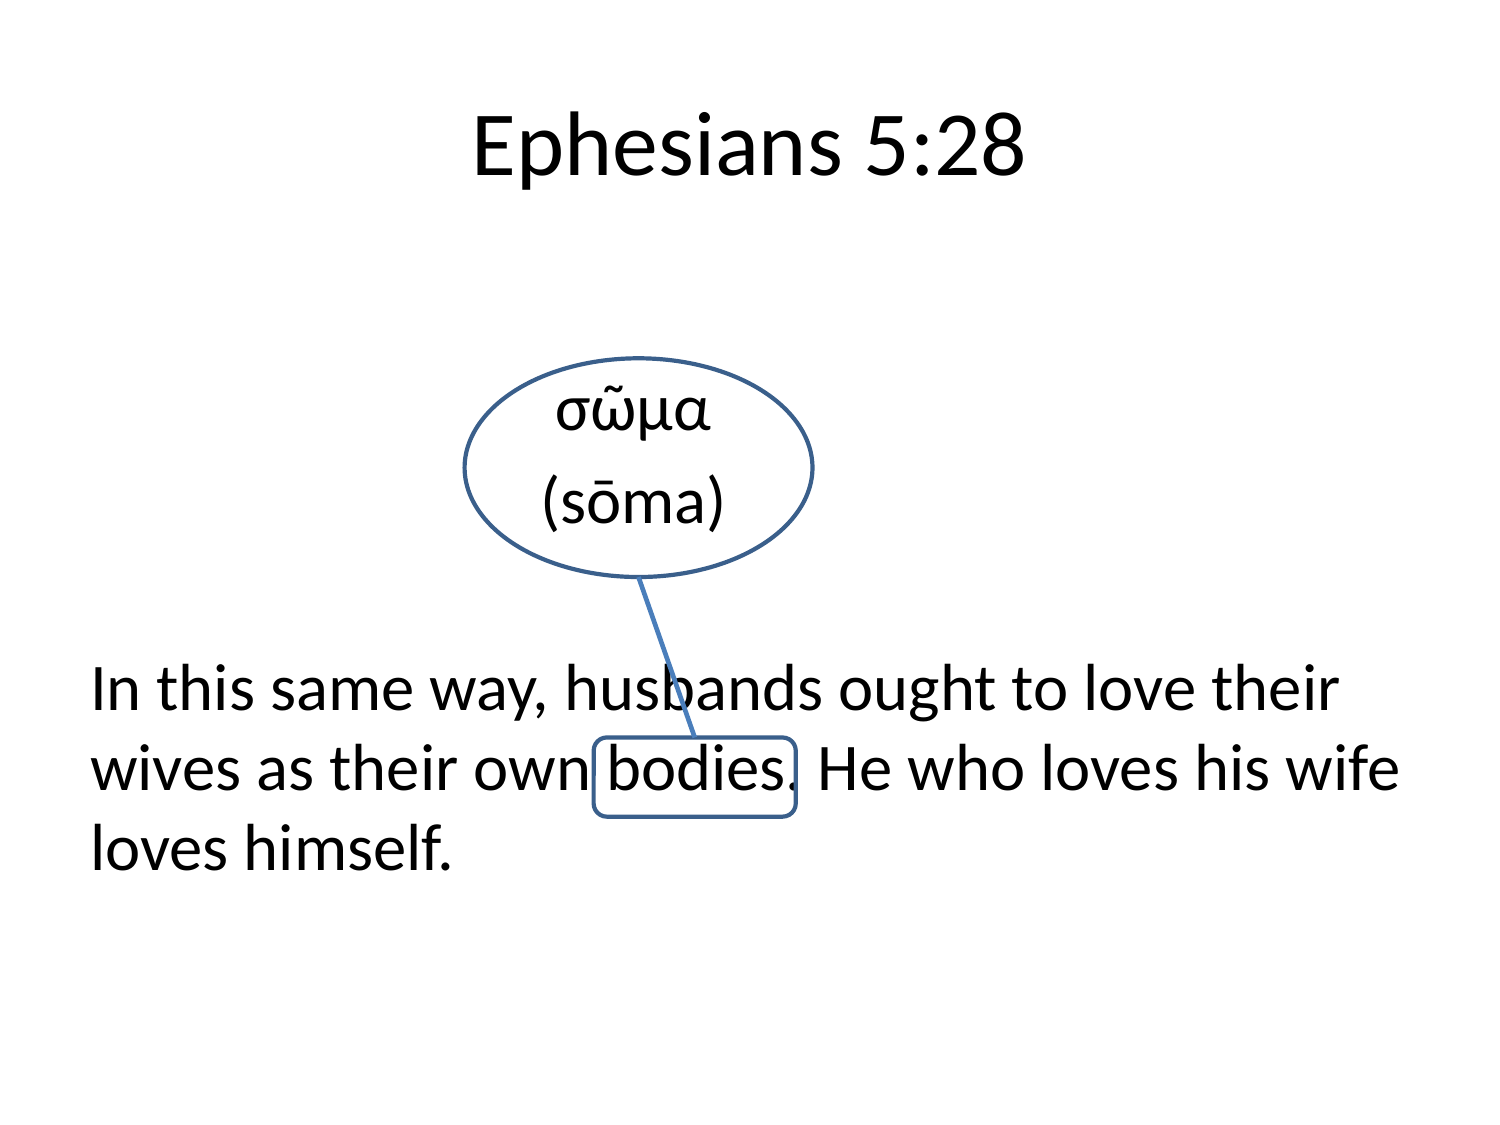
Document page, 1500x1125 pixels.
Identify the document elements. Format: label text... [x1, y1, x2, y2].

text_box [591, 735, 798, 819]
title Ephesians 5:28 [75, 45, 1425, 233]
text_box [462, 356, 815, 580]
list σῶμα (sōma) In this same way, husbands ought to love their wives as their own bodies. He who loves his wife loves himself. [75, 262, 1425, 1005]
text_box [638, 576, 696, 738]
